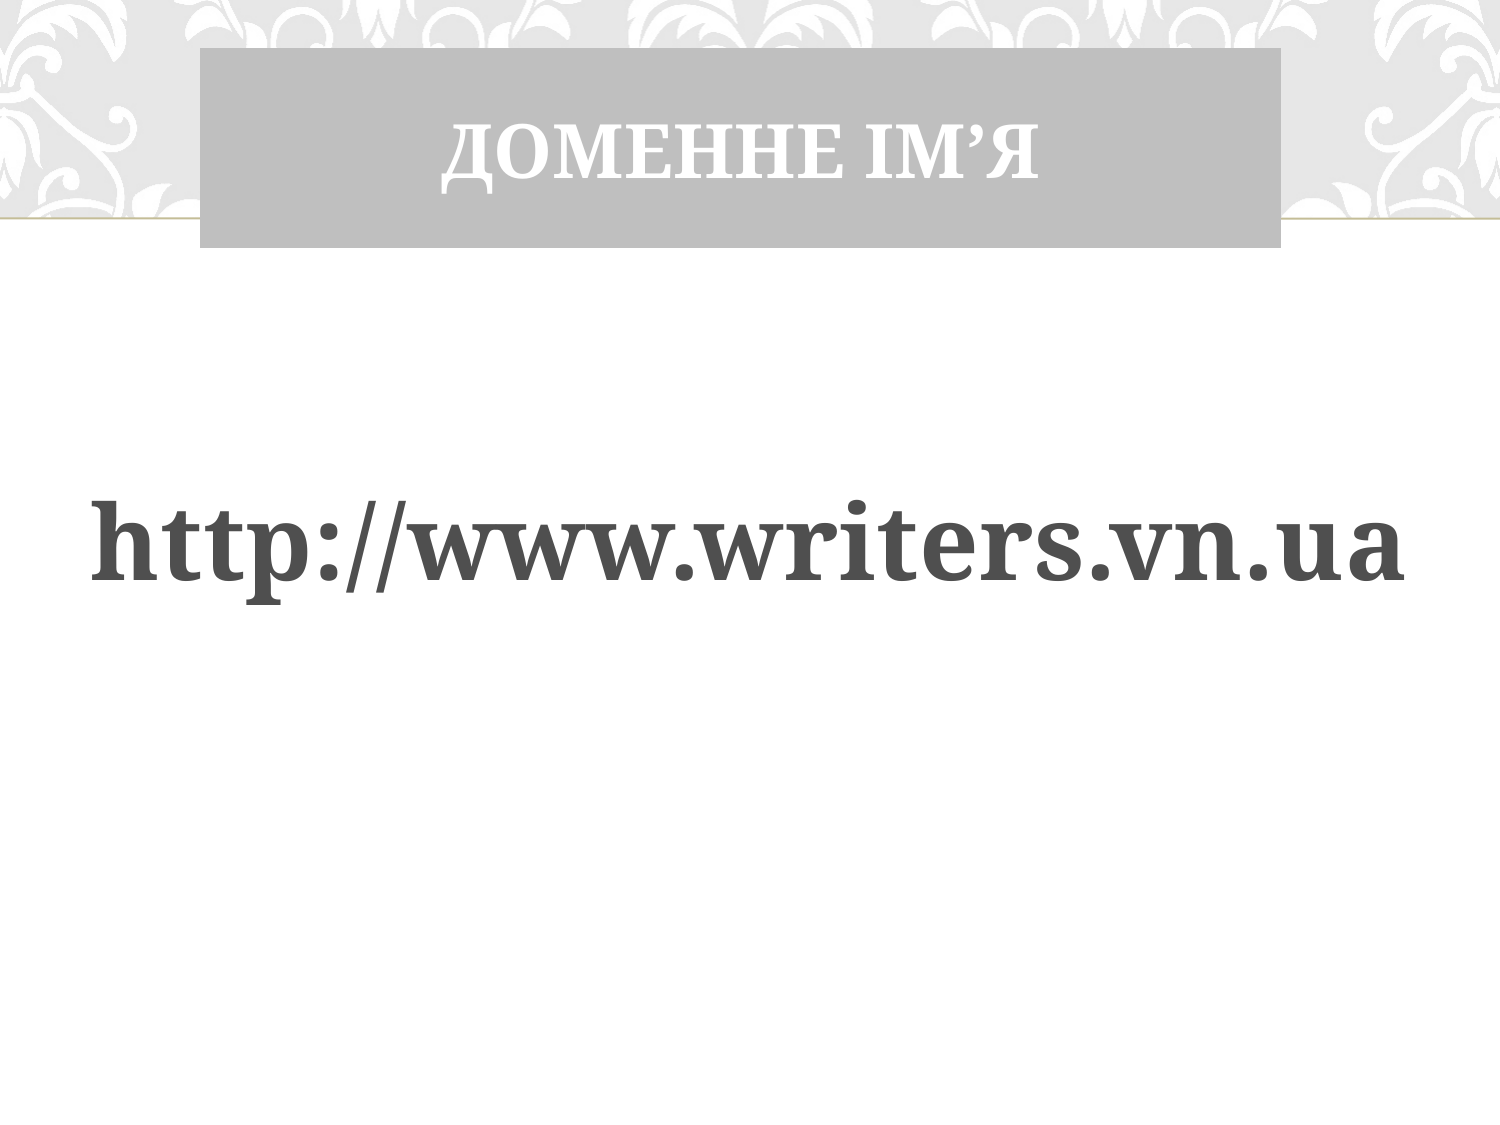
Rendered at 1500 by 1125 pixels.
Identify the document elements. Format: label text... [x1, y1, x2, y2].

list http://www.writers.vn.ua [75, 331, 1425, 1000]
title Доменне ім’я [200, 48, 1281, 248]
